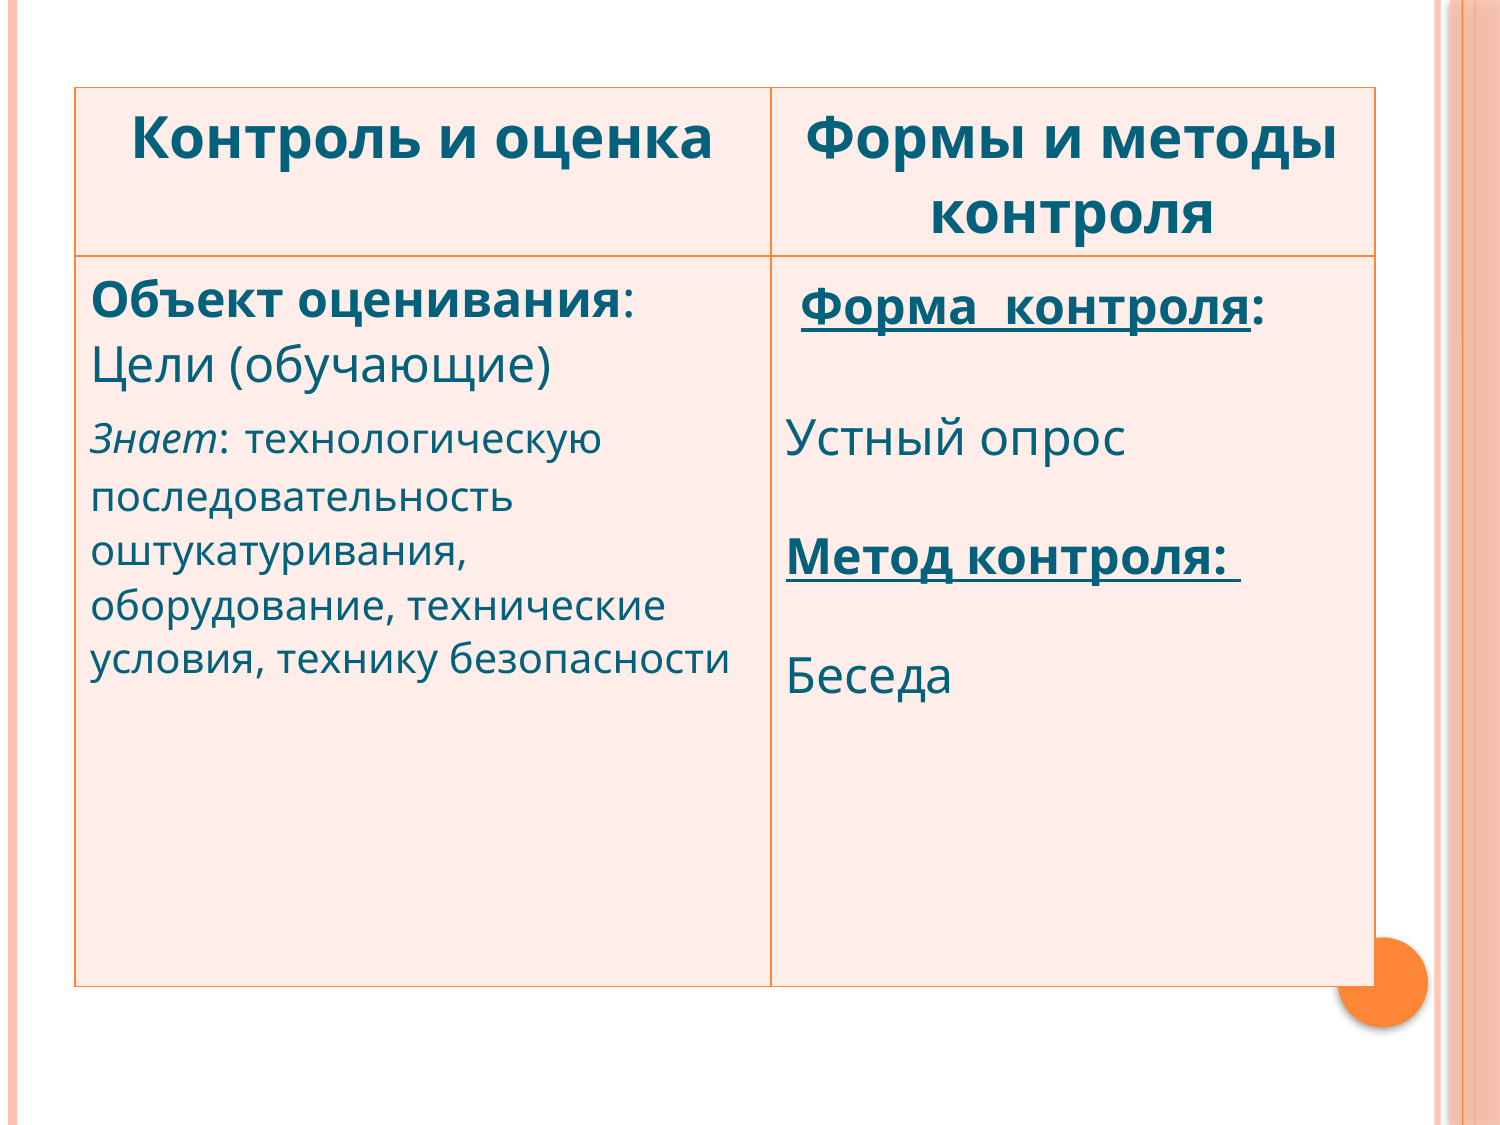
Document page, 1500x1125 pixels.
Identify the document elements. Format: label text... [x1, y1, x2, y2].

table_header Формы и методы контроля [772, 88, 1374, 255]
table_cell Форма контроля: Устный опрос Метод контроля: Беседа [772, 257, 1374, 986]
table_cell Объект оценивания: Цели (обучающие) Знает: технологическую последовательность оштукатуривания, оборудование, технические условия, технику безопасности [76, 257, 770, 986]
table_header Контроль и оценка [76, 88, 770, 255]
